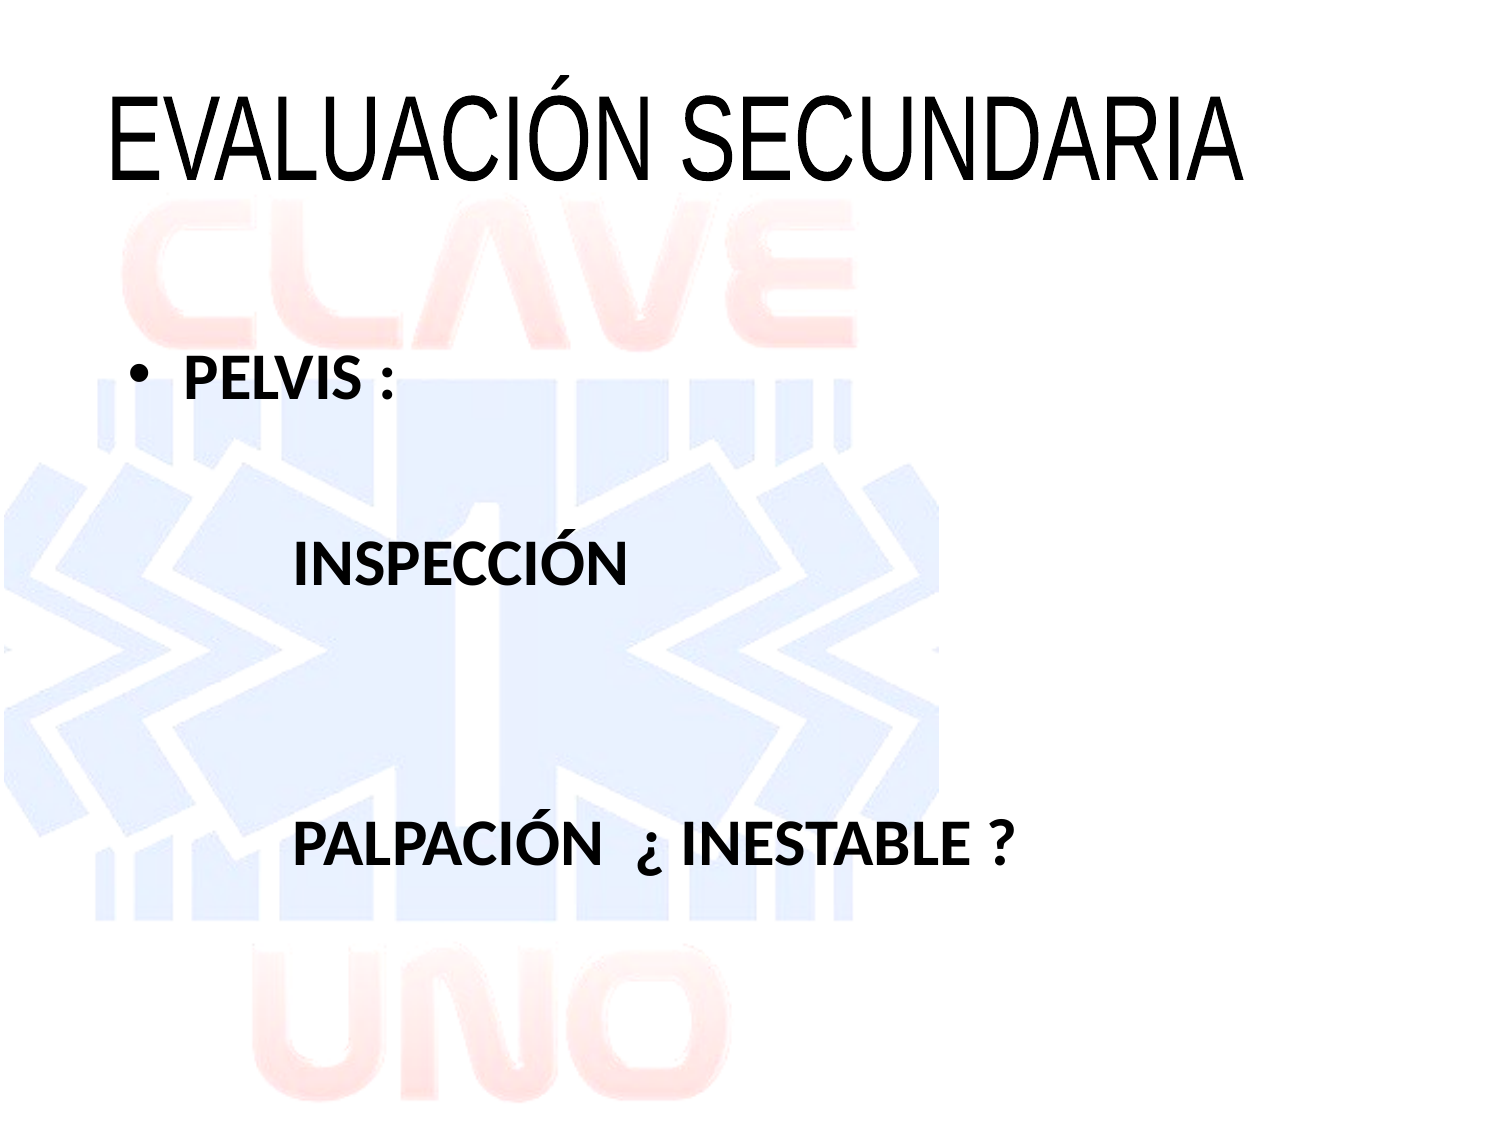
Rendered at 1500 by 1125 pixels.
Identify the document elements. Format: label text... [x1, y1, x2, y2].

picture [3, 184, 940, 1121]
list PELVIS : INSPECCIÓN PALPACIÓN ¿ INESTABLE ? [944, 324, 1450, 1000]
